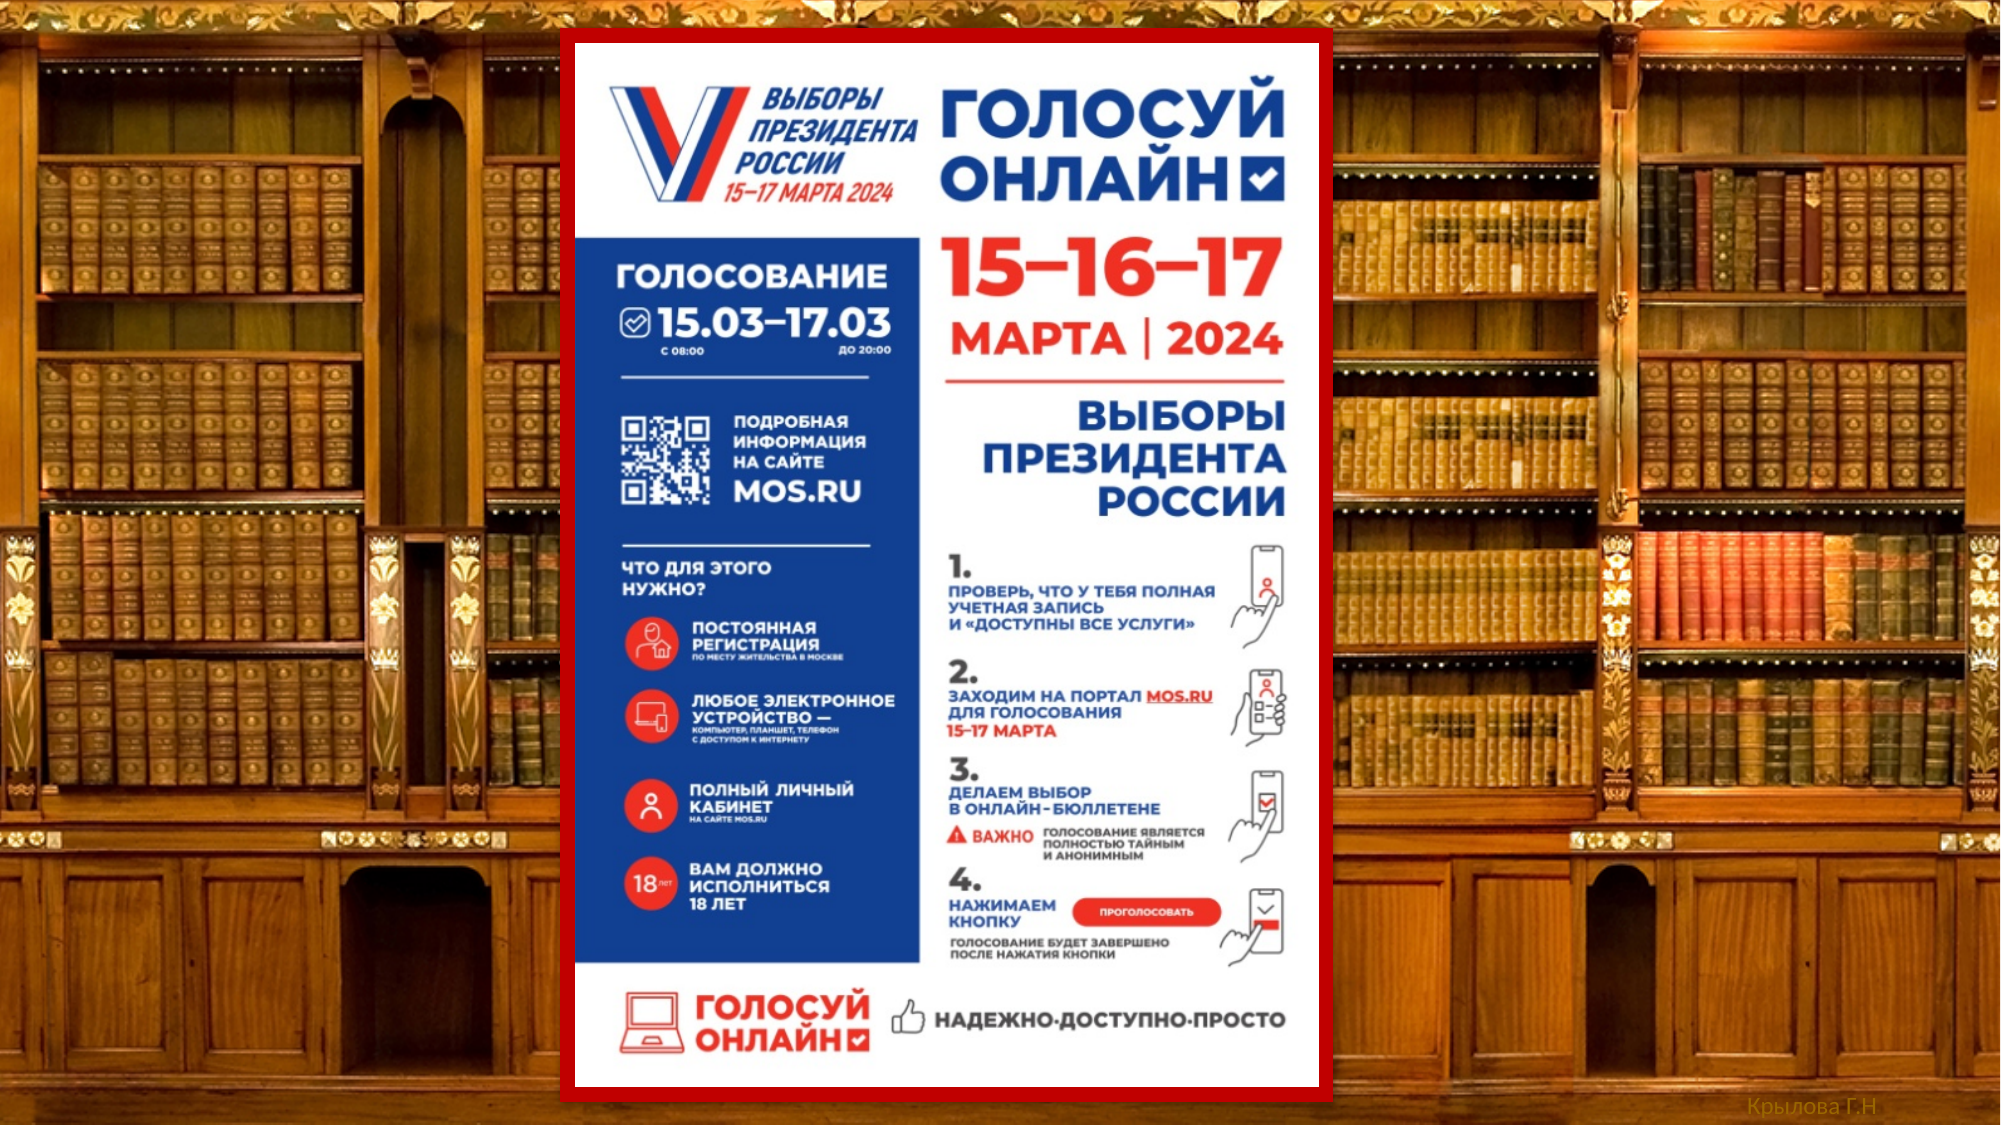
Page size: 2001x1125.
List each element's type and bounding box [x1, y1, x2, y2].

list [574, 42, 1320, 1088]
picture [0, 0, 2001, 1125]
